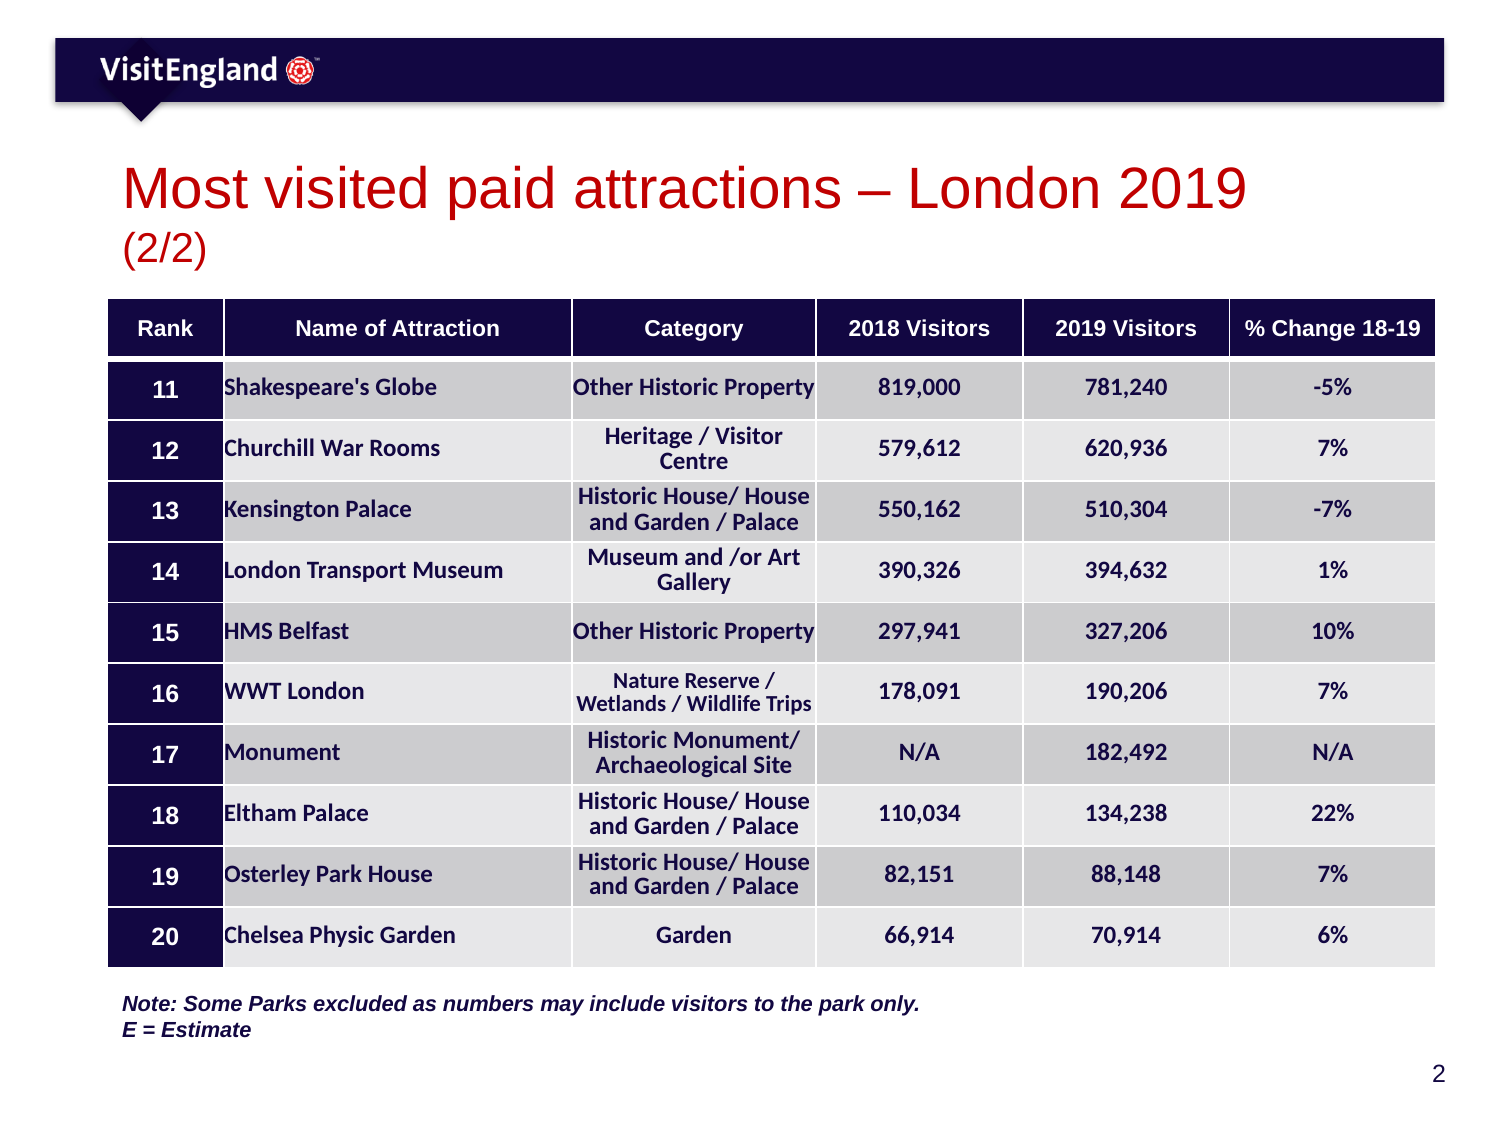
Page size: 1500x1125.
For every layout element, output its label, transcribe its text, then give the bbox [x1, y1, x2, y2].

table_cell 7% [1230, 421, 1435, 480]
table_cell 15 [108, 603, 223, 662]
table_cell 82,151 [817, 847, 1022, 906]
table_cell 7% [1230, 847, 1435, 906]
table_cell Other Historic Property [573, 603, 815, 662]
table_cell 20 [108, 908, 223, 967]
table_cell 7% [1230, 664, 1435, 723]
table_cell Churchill War Rooms [225, 421, 571, 480]
table_cell 550,162 [817, 482, 1022, 541]
table_cell HMS Belfast [225, 603, 571, 662]
table_cell Eltham Palace [225, 786, 571, 845]
table_cell Nature Reserve / Wetlands / Wildlife Trips [573, 664, 815, 723]
table_header % Change 18-19 [1230, 299, 1435, 356]
table_cell N/A [817, 725, 1022, 784]
table_cell 579,612 [817, 421, 1022, 480]
table_cell Heritage / Visitor Centre [573, 421, 815, 480]
table_cell 88,148 [1024, 847, 1229, 906]
table_cell 819,000 [817, 362, 1022, 419]
table_header 2019 Visitors [1024, 299, 1229, 356]
table_cell 11 [108, 362, 223, 419]
table_cell 18 [108, 786, 223, 845]
table_cell 10% [1230, 603, 1435, 662]
table_cell WWT London [225, 664, 571, 723]
table_cell 14 [108, 543, 223, 602]
table_cell Osterley Park House [225, 847, 571, 906]
table_cell 390,326 [817, 543, 1022, 602]
table_cell Chelsea Physic Garden [225, 908, 571, 967]
table_cell Historic House/ House and Garden / Palace [573, 482, 815, 541]
table_header 2018 Visitors [817, 299, 1022, 356]
table_cell Garden [573, 908, 815, 967]
table_cell Kensington Palace [225, 482, 571, 541]
table_cell 66,914 [817, 908, 1022, 967]
table_header Name of Attraction [225, 299, 571, 356]
table_cell -7% [1230, 482, 1435, 541]
table_header Rank [108, 299, 223, 356]
table_cell Historic House/ House and Garden / Palace [573, 847, 815, 906]
table_cell -5% [1230, 362, 1435, 419]
table_cell 781,240 [1024, 362, 1229, 419]
table_cell 6% [1230, 908, 1435, 967]
table_cell 510,304 [1024, 482, 1229, 541]
table_cell 70,914 [1024, 908, 1229, 967]
table_cell 16 [108, 664, 223, 723]
table_cell 327,206 [1024, 603, 1229, 662]
table_cell 394,632 [1024, 543, 1229, 602]
table_cell 178,091 [817, 664, 1022, 723]
table_cell 190,206 [1024, 664, 1229, 723]
table_cell Museum and /or Art Gallery [573, 543, 815, 602]
table_cell Other Historic Property [573, 362, 815, 419]
picture [95, 56, 322, 88]
table_cell 19 [108, 847, 223, 906]
table_cell 12 [108, 421, 223, 480]
table_cell 134,238 [1024, 786, 1229, 845]
table_cell N/A [1230, 725, 1435, 784]
table_cell 13 [108, 482, 223, 541]
title Most visited paid attractions – London 2019 (2/2) [107, 143, 1445, 276]
table_cell Historic Monument/ Archaeological Site [573, 725, 815, 784]
table_header Category [573, 299, 815, 356]
table_cell Historic House/ House and Garden / Palace [573, 786, 815, 845]
table_cell Shakespeare's Globe [225, 362, 571, 419]
table_cell Monument [225, 725, 571, 784]
text_box Note: Some Parks excluded as numbers may include visitors to the park only. E = Estimate [107, 982, 1405, 1050]
table_cell 1% [1230, 543, 1435, 602]
table_cell 297,941 [817, 603, 1022, 662]
table_cell 22% [1230, 786, 1435, 845]
table_cell London Transport Museum [225, 543, 571, 602]
table_cell 182,492 [1024, 725, 1229, 784]
table_cell 110,034 [817, 786, 1022, 845]
table_cell 620,936 [1024, 421, 1229, 480]
table_cell 17 [108, 725, 223, 784]
